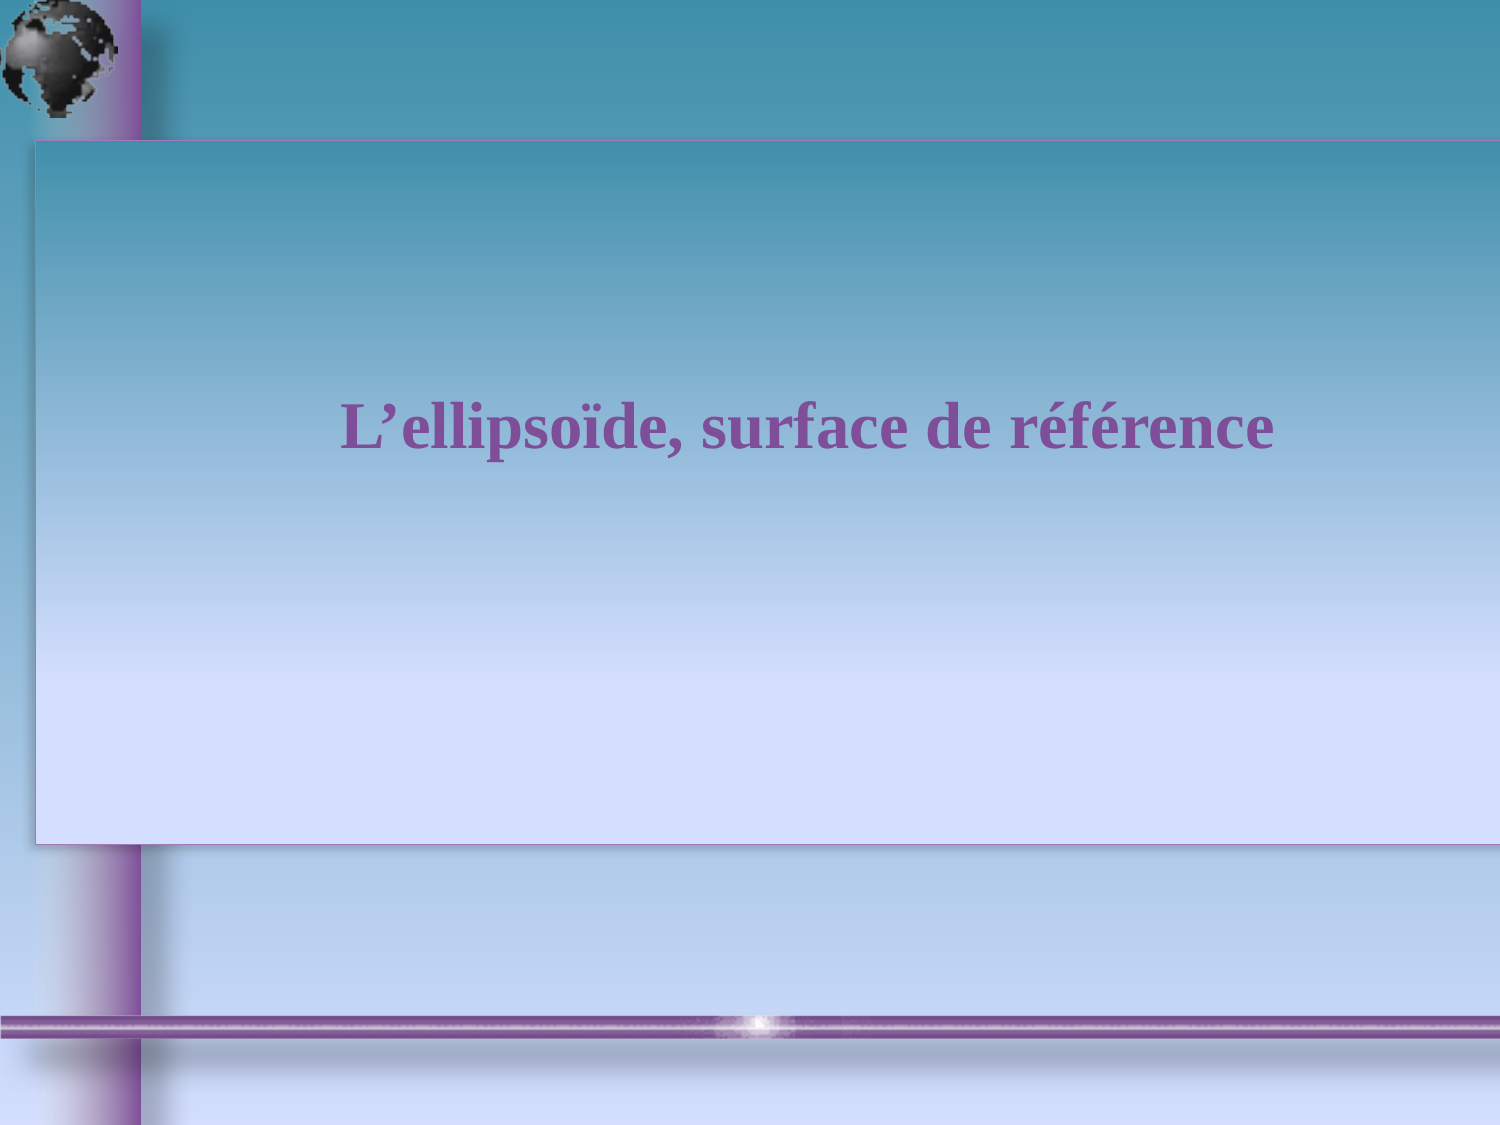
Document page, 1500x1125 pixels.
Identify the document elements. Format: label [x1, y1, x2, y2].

picture [34, 140, 1500, 844]
